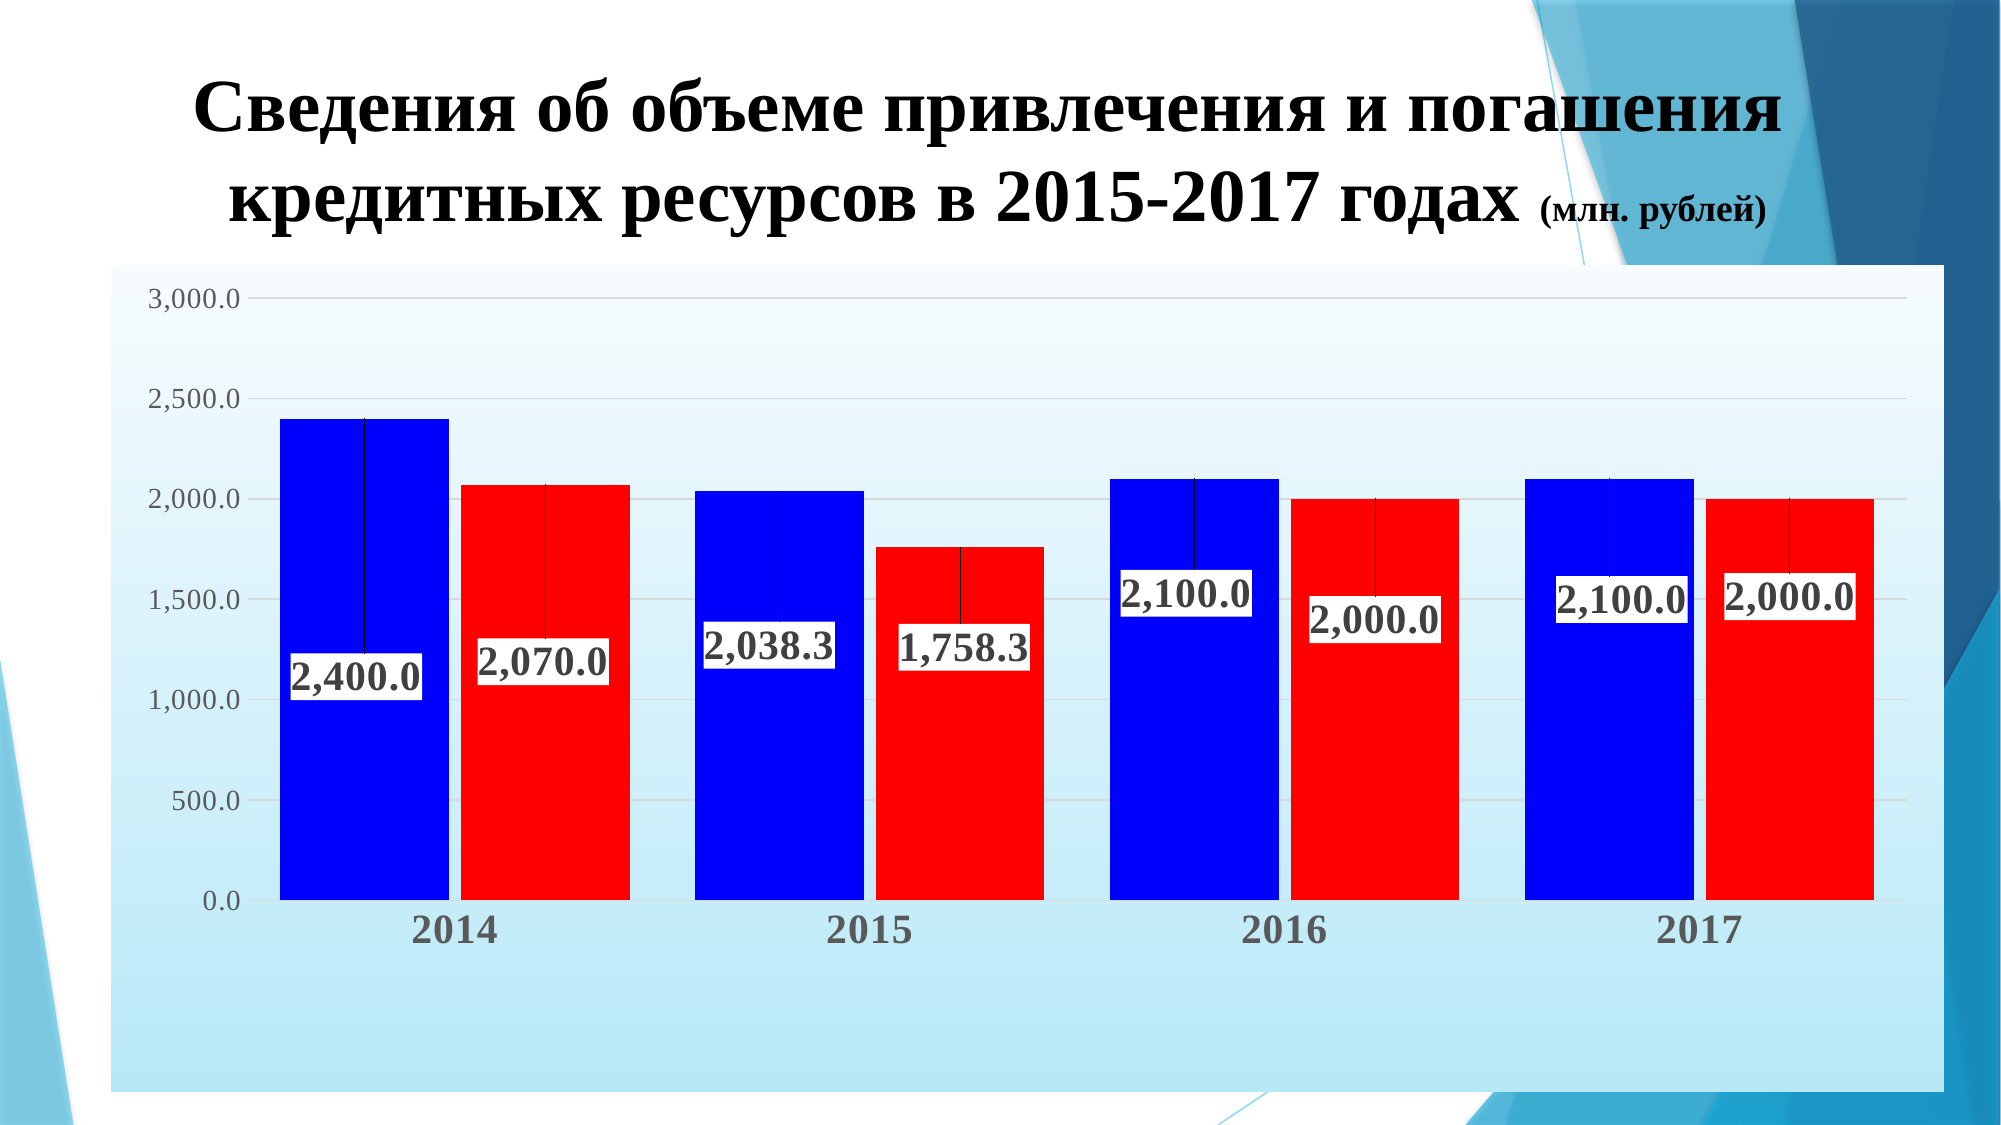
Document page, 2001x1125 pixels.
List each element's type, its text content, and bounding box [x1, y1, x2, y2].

chart [110, 264, 1945, 1092]
title Сведения об объеме привлечения и погашения кредитных ресурсов в 2015-2017 годах (млн. рублей) [51, 48, 1944, 266]
